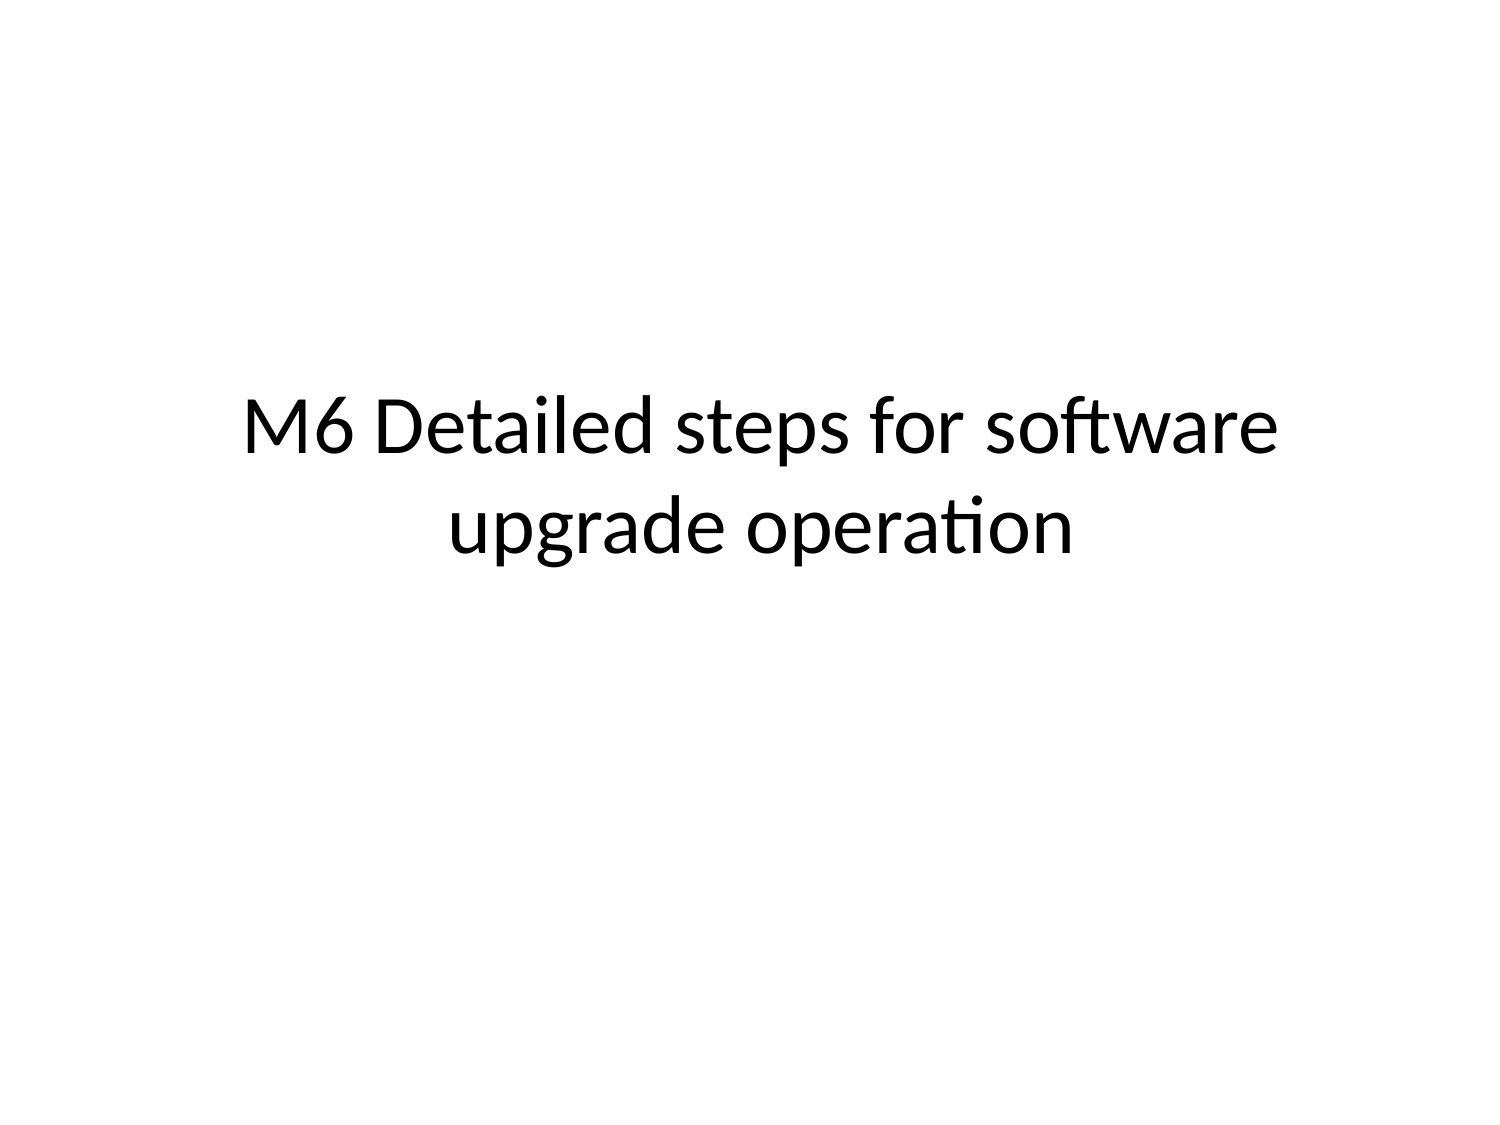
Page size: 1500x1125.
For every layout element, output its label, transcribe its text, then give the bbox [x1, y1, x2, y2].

title M6 Detailed steps for software upgrade operation [123, 349, 1399, 591]
